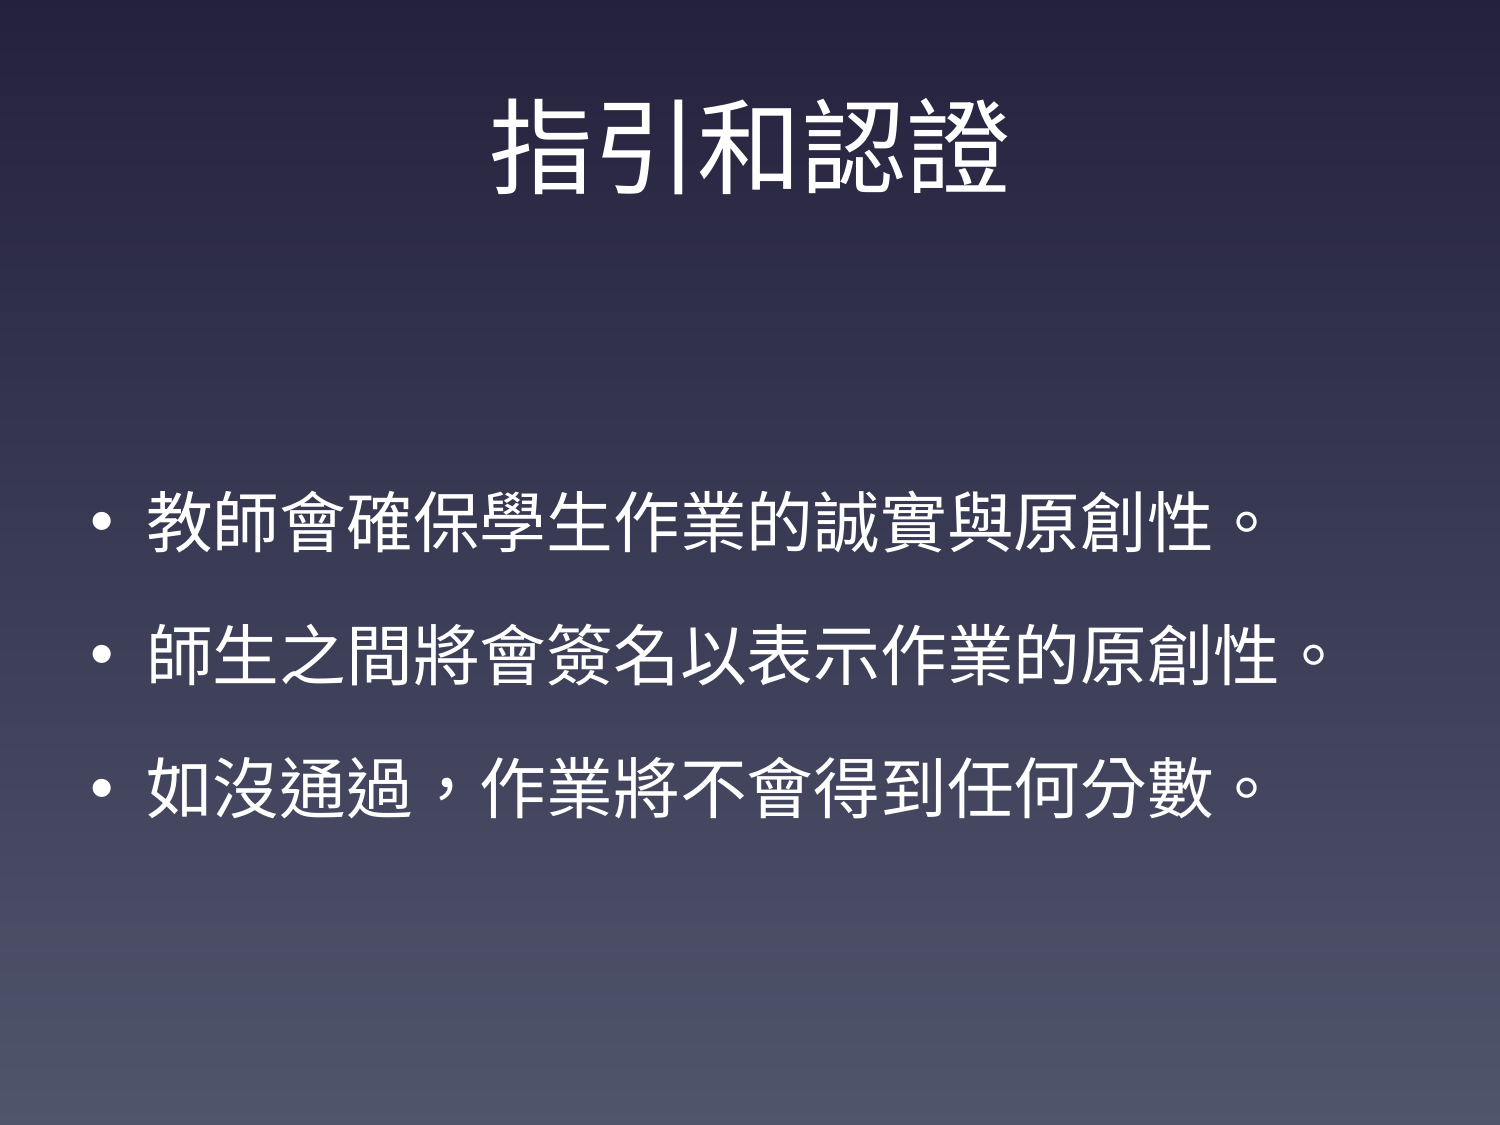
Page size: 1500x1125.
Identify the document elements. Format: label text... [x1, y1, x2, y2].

list 教師會確保學生作業的誠實與原創性。 師生之間將會簽名以表示作業的原創性。 如沒通過，作業將不會得到任何分數。 [75, 262, 1425, 1005]
title 指引和認證 [75, 75, 1425, 262]
